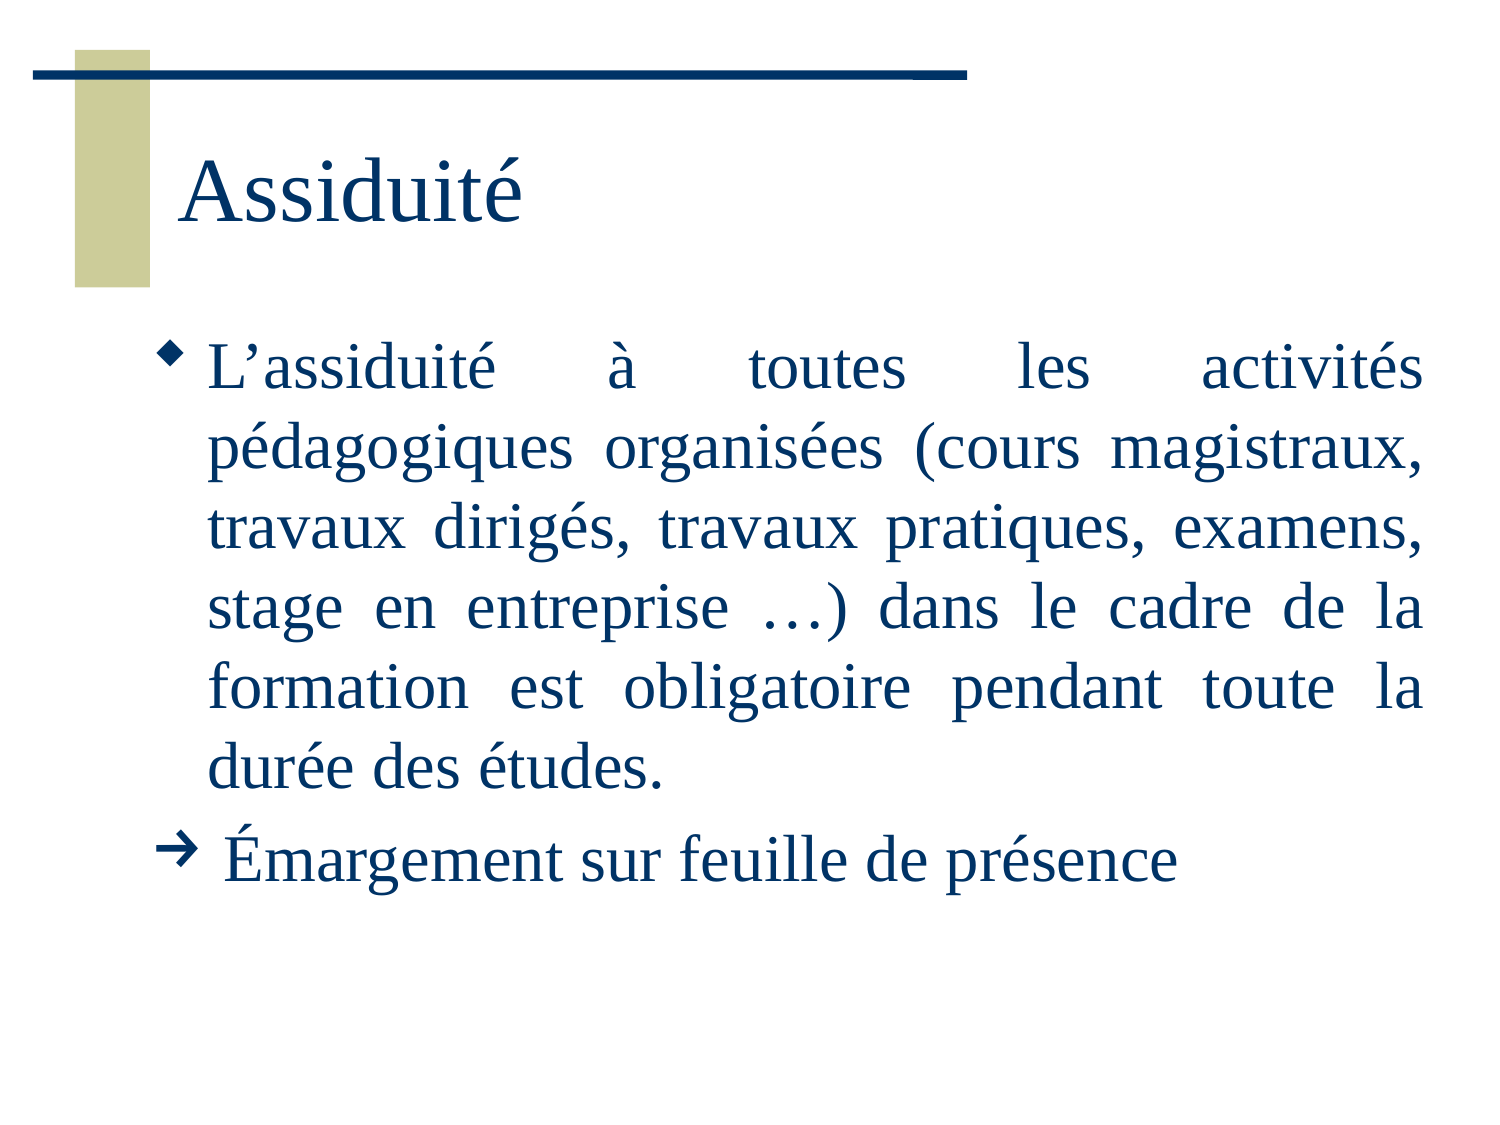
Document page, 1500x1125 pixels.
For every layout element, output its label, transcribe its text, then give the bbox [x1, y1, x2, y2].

title Assiduité [162, 99, 1450, 288]
list L’assiduité à toutes les activités pédagogiques organisées (cours magistraux, travaux dirigés, travaux pratiques, examens, stage en entreprise …) dans le cadre de la formation est obligatoire pendant toute la durée des études. Émargement sur feuille de présence [135, 314, 1442, 1027]
